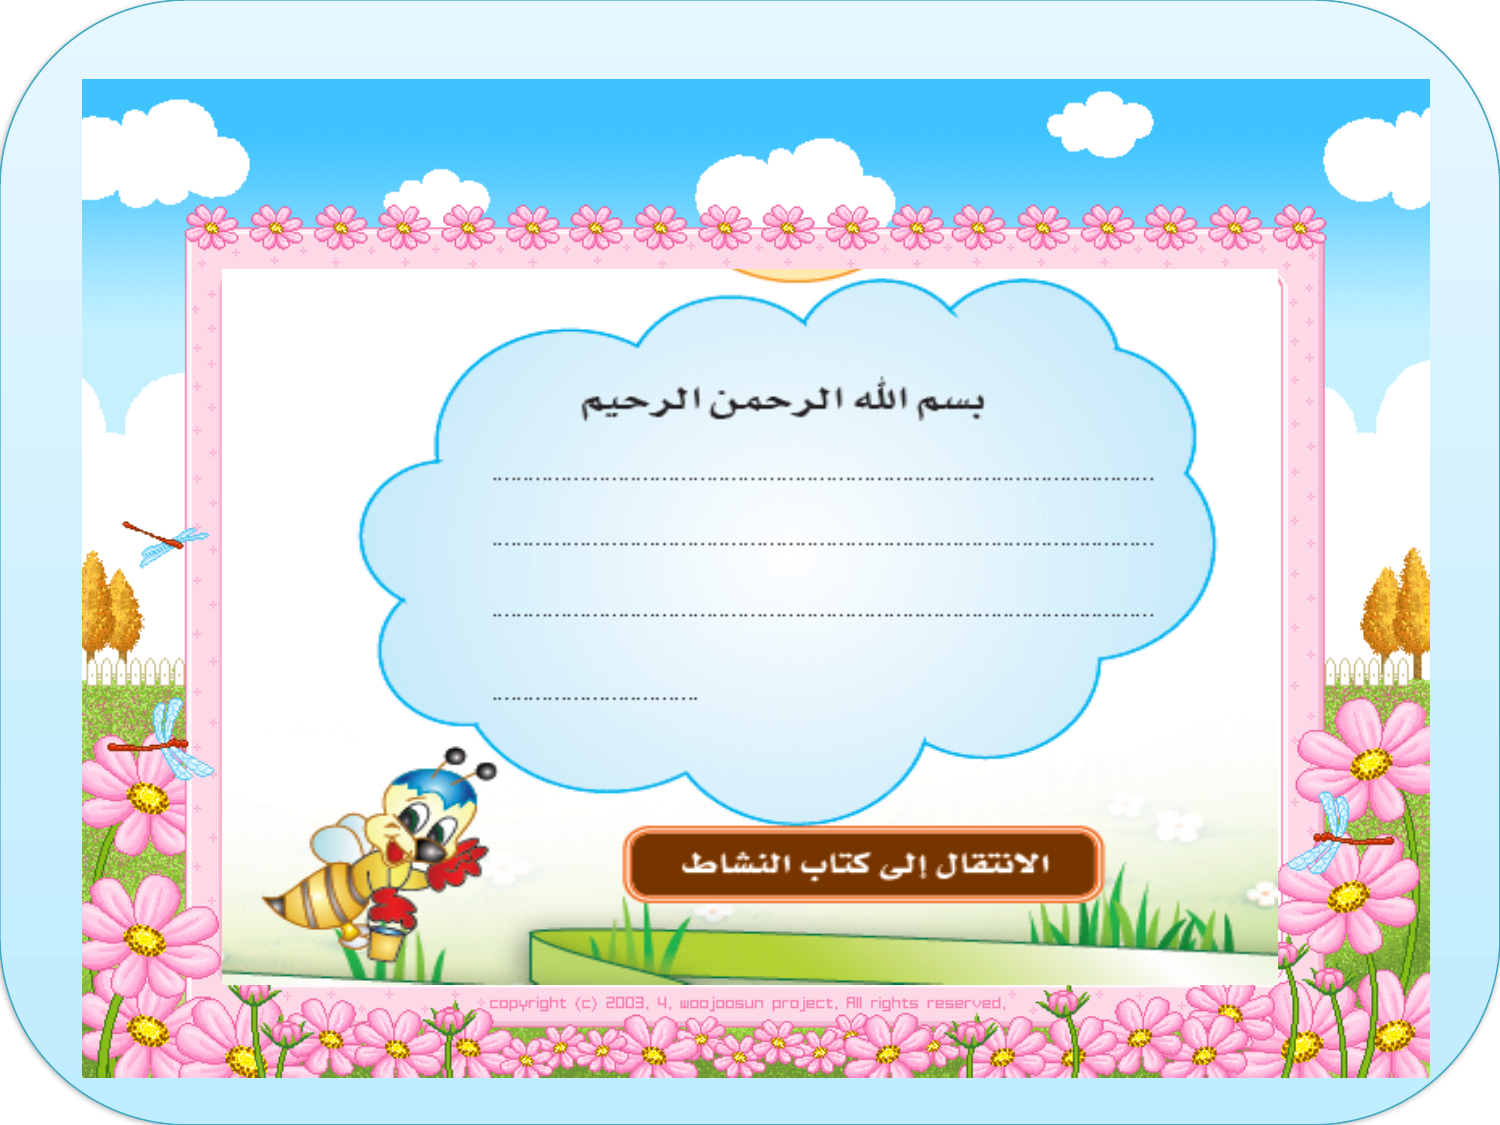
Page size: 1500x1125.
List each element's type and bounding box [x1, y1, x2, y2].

text_box [0, 0, 1500, 1125]
picture [81, 79, 1430, 1079]
